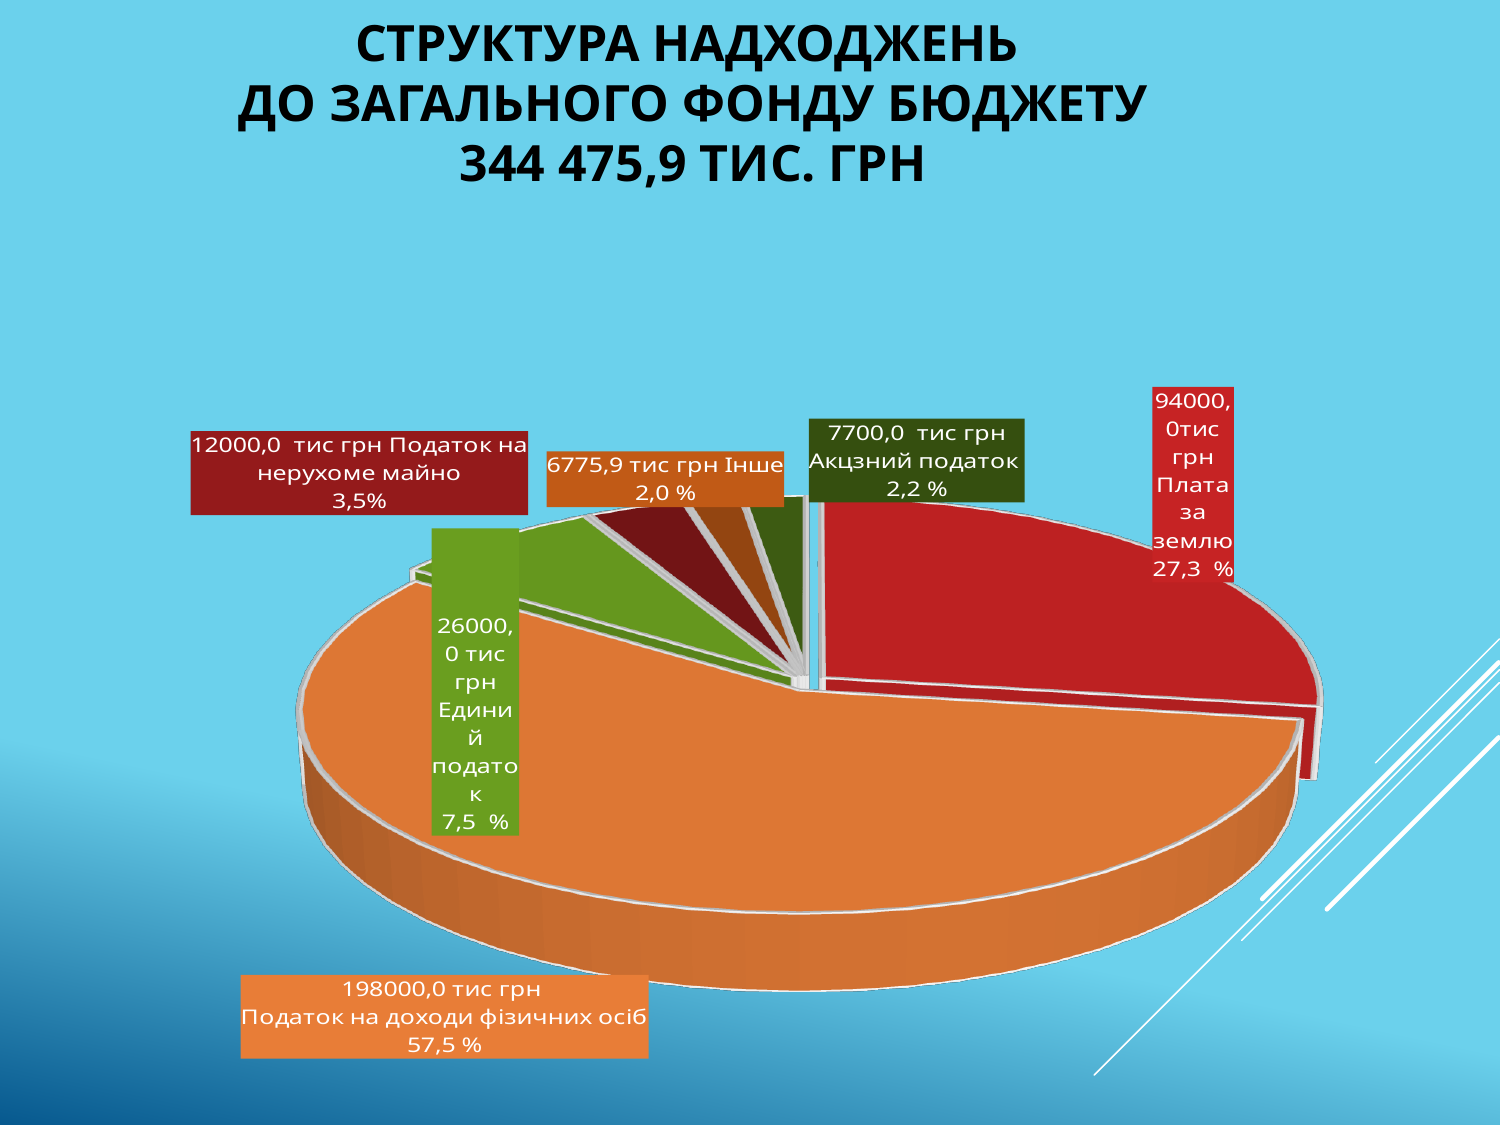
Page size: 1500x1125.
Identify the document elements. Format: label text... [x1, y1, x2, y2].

title Структура надходжень до загального фонду бюджету 344 475,9 тис. грн [112, 19, 1275, 185]
chart [142, 231, 1386, 1059]
